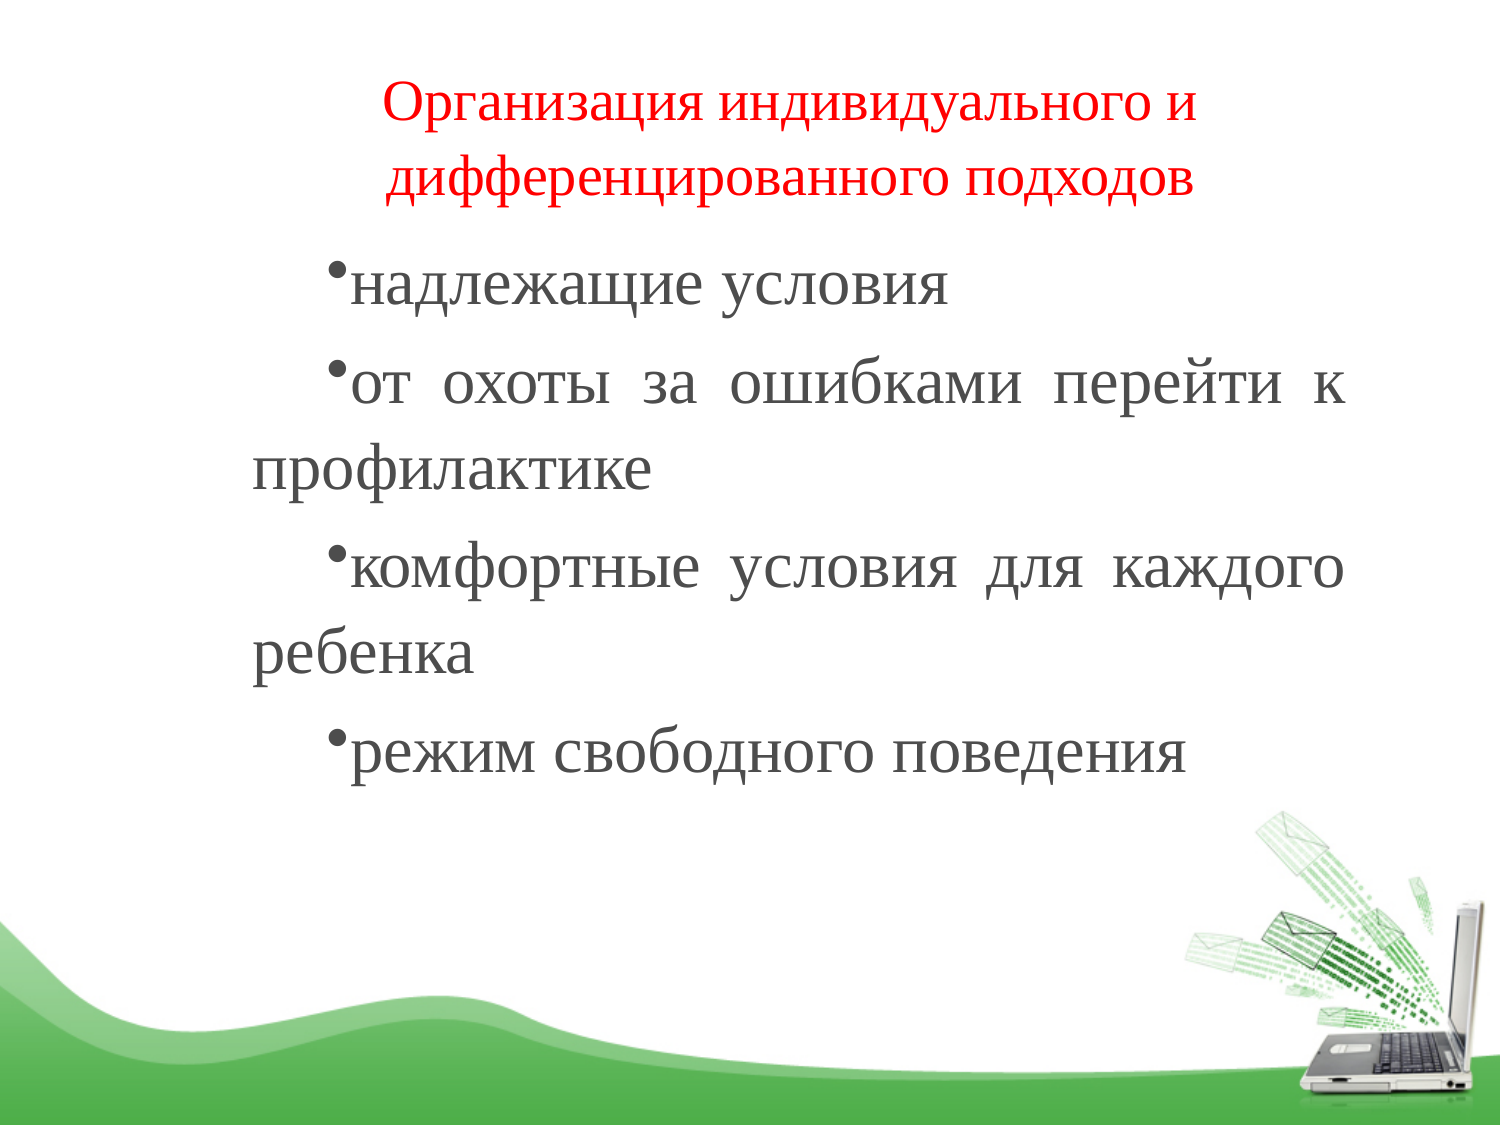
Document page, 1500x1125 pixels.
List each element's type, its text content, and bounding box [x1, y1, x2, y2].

title Организация индивидуального и дифференцированного подходов [162, 42, 1363, 218]
list надлежащие условия от охоты за ошибками перейти к профилактике комфортные условия для каждого ребенка режим свободного поведения [162, 224, 1363, 925]
picture [0, 0, 1500, 1125]
